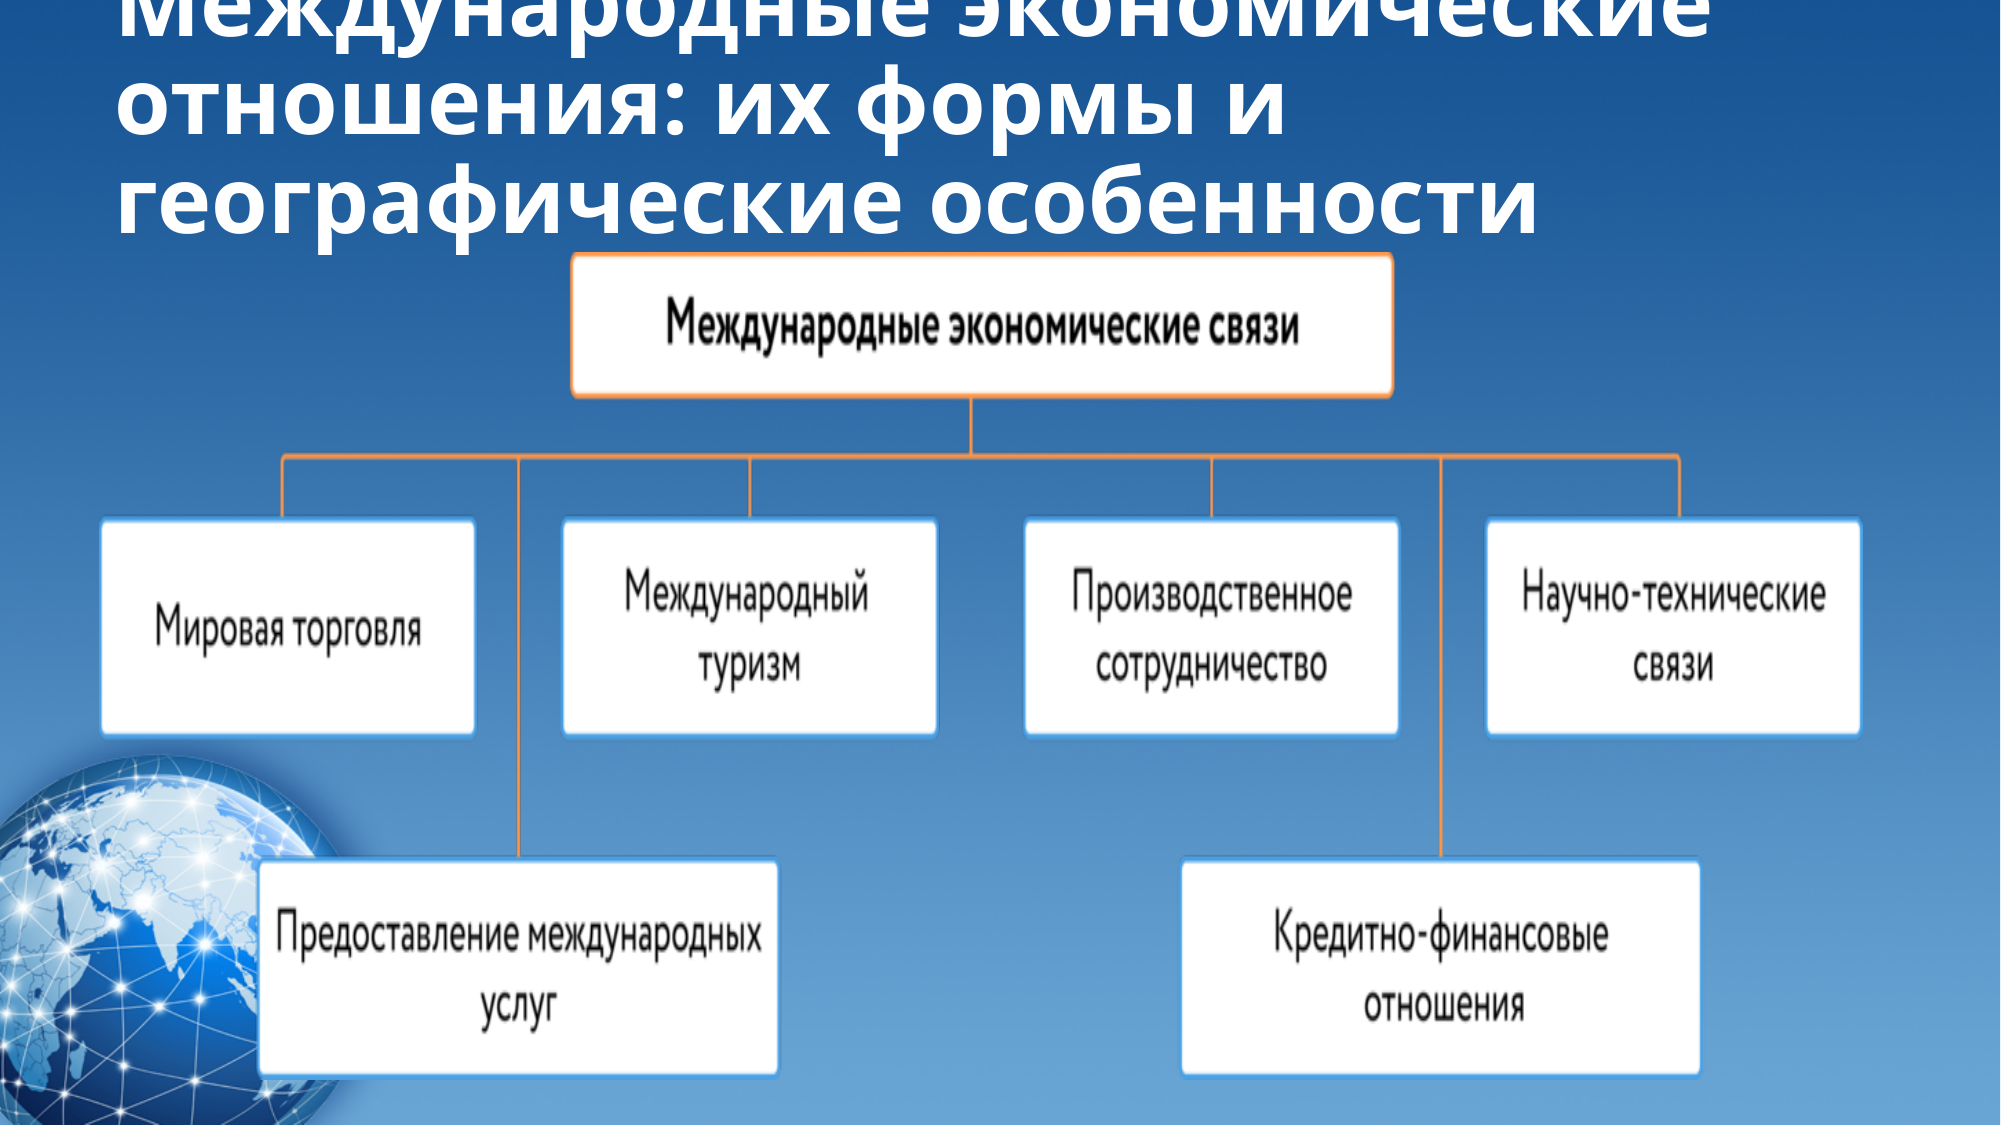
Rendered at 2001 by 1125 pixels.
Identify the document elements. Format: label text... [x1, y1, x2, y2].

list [99, 252, 1863, 1080]
title Международные экономические отношения: их формы и географические особенности [99, 45, 1863, 252]
picture [0, 0, 2001, 1125]
